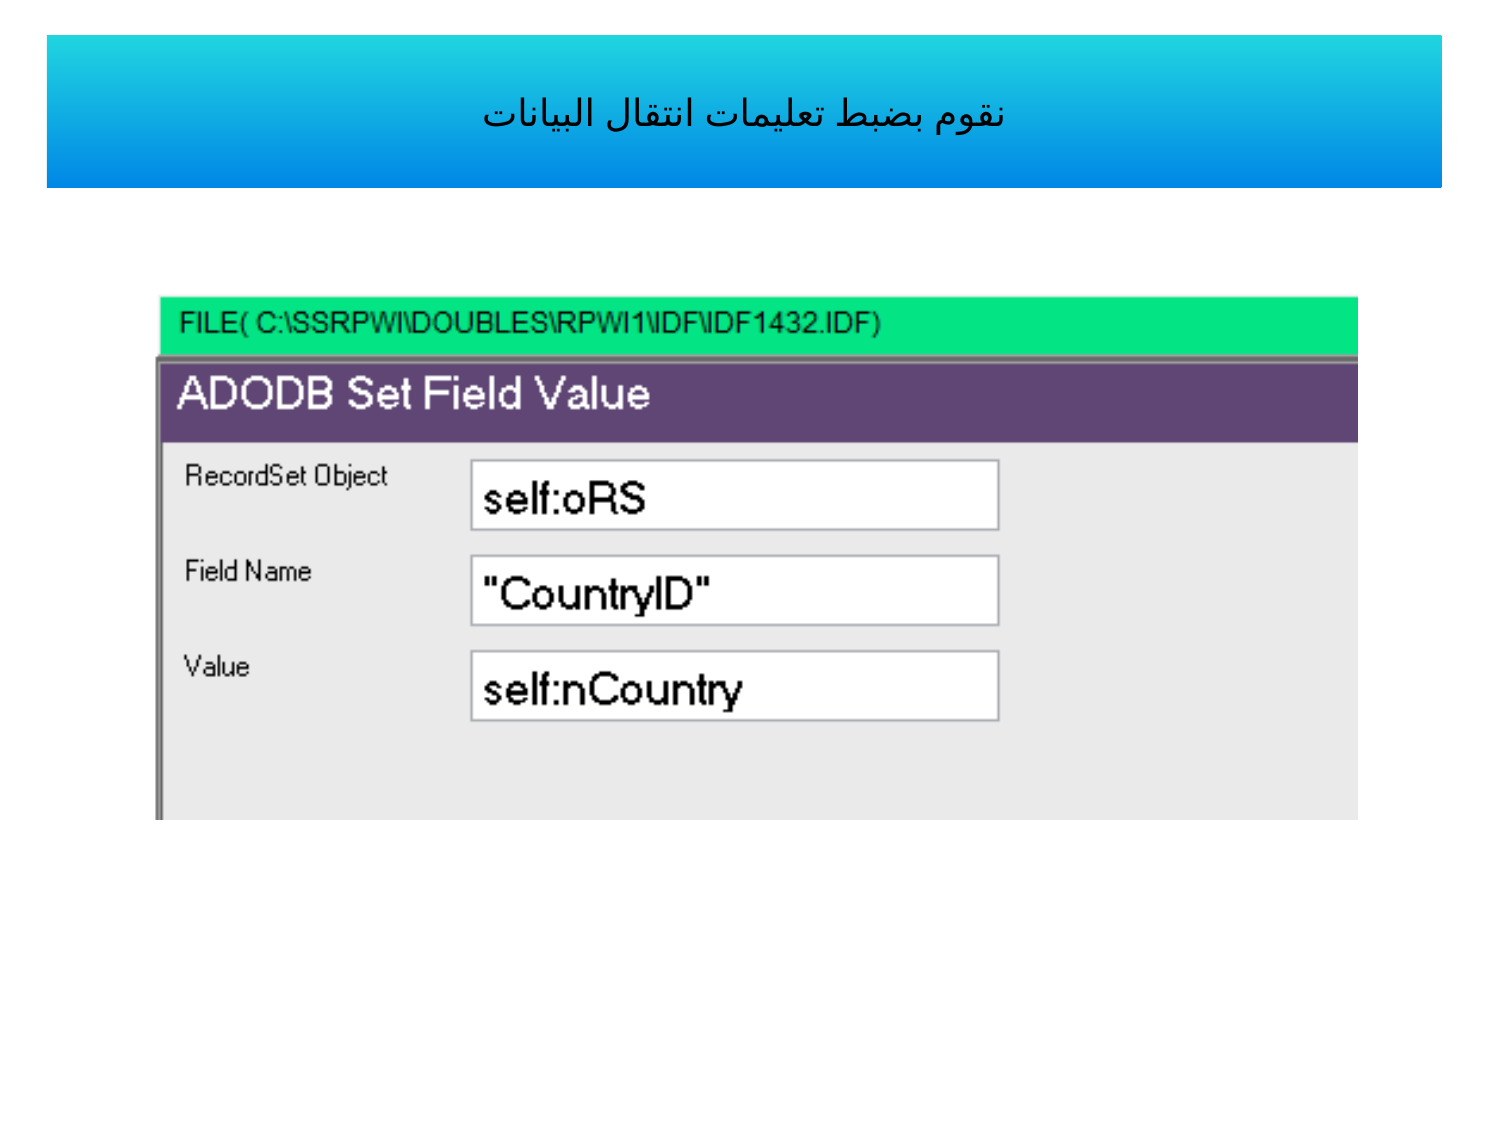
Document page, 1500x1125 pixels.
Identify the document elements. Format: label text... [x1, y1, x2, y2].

picture [153, 293, 1358, 821]
title نقوم بضبط تعليمات انتقال البيانات [46, 35, 1442, 188]
